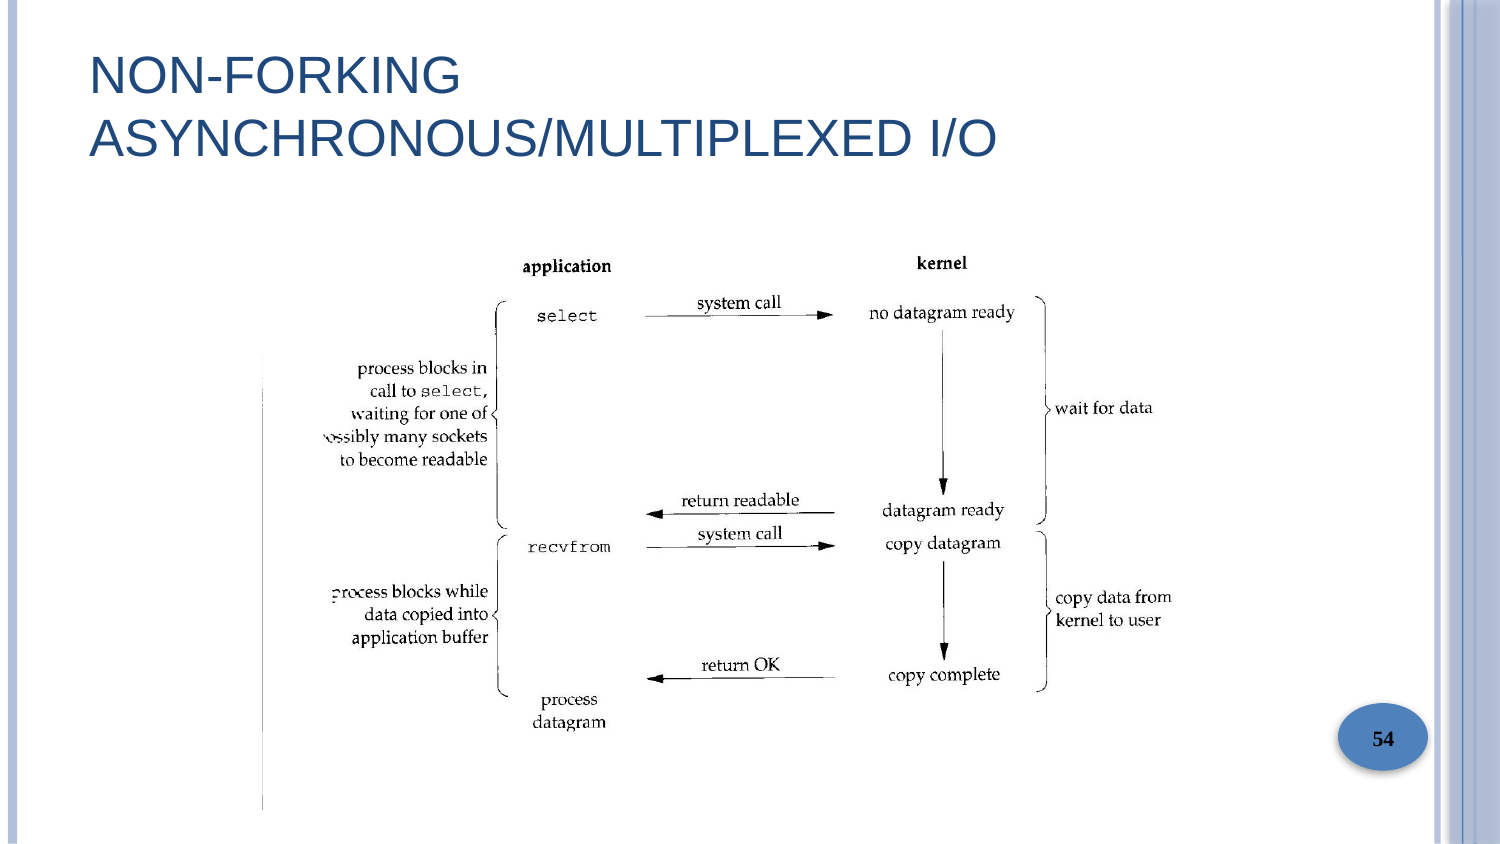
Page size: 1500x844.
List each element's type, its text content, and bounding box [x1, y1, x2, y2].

title Non-Forking Asynchronous/Multiplexed I/O [75, 33, 1300, 175]
slide_number 54 [1333, 705, 1434, 770]
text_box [261, 203, 1238, 811]
